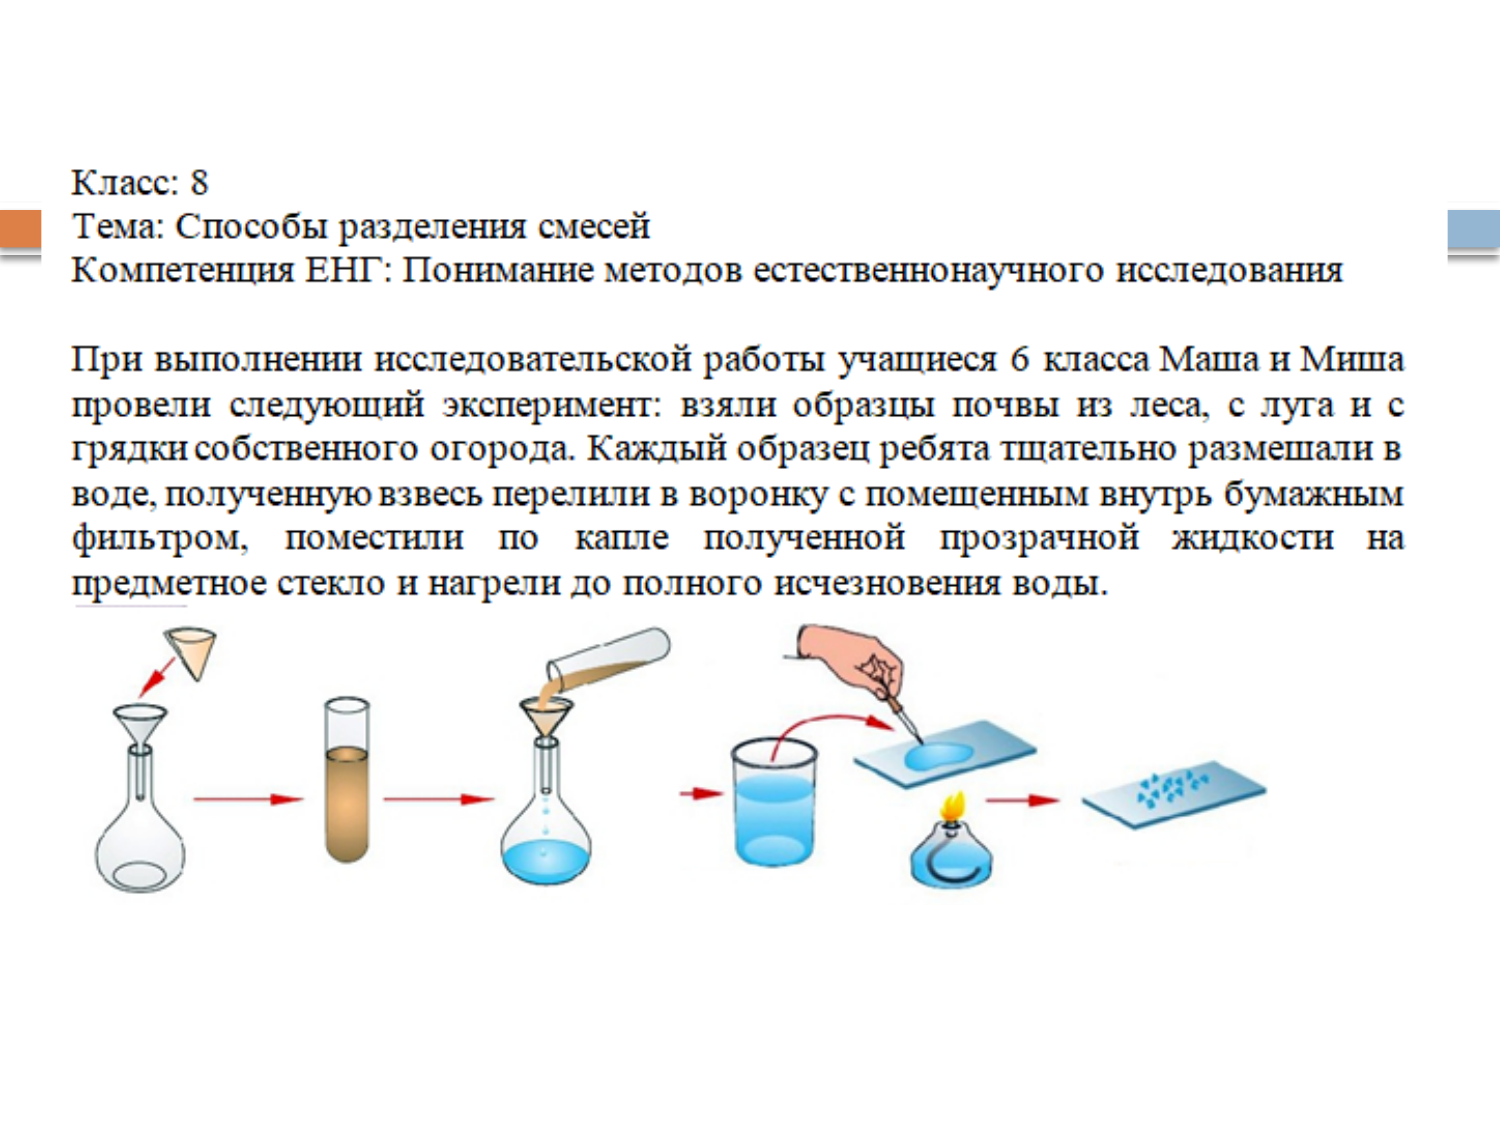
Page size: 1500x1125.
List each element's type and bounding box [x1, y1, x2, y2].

list [40, 160, 1448, 906]
